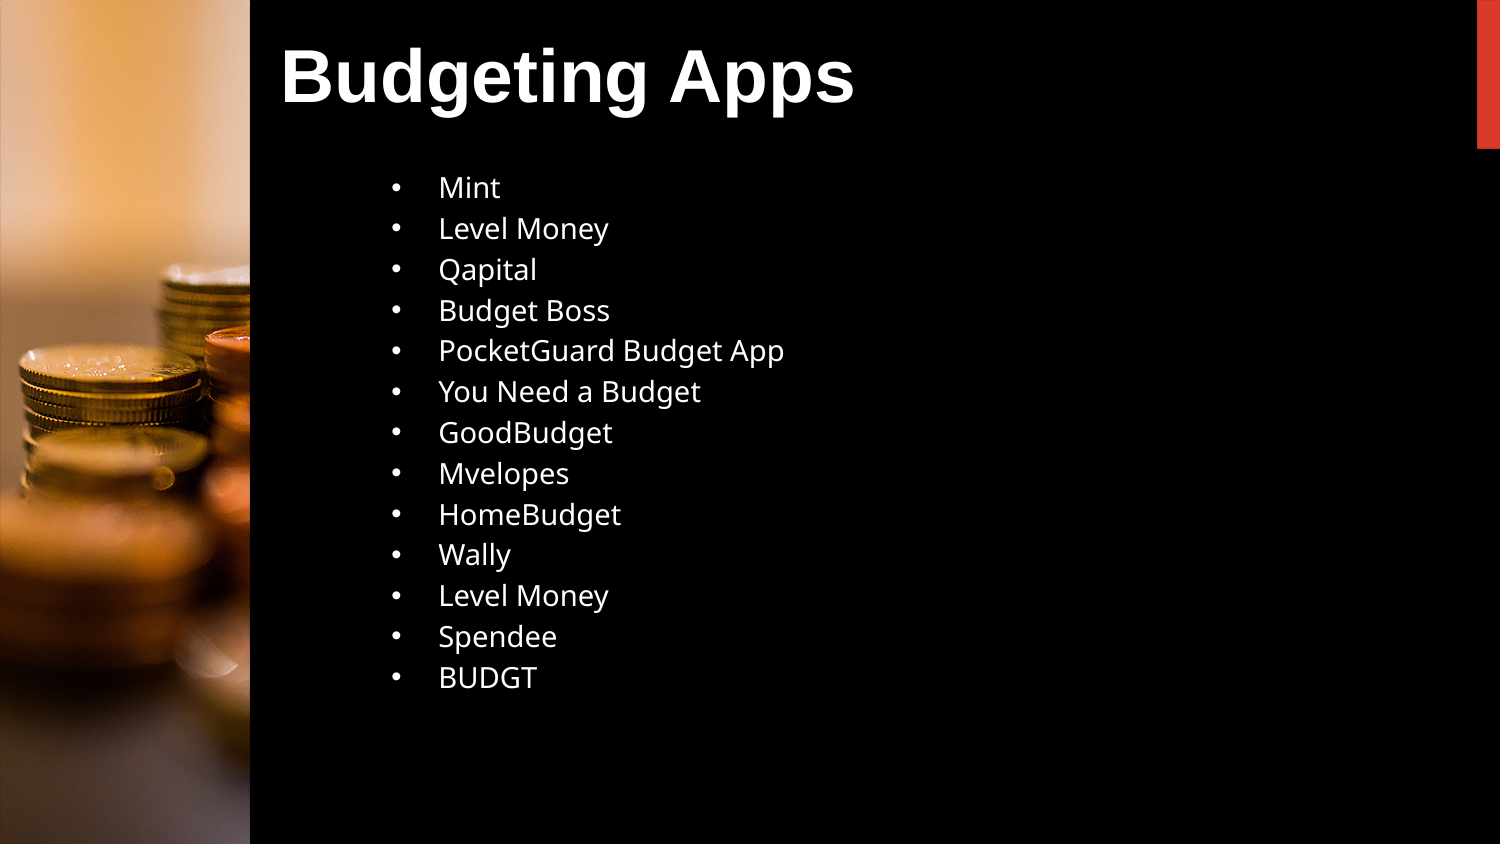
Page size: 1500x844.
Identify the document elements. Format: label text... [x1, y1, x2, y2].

title Budgeting Apps [265, 0, 1500, 146]
picture [0, 0, 1500, 844]
list Mint Level Money Qapital Budget Boss PocketGuard Budget App You Need a Budget GoodBudget Mvelopes HomeBudget Wally Level Money Spendee BUDGT [326, 161, 1461, 765]
